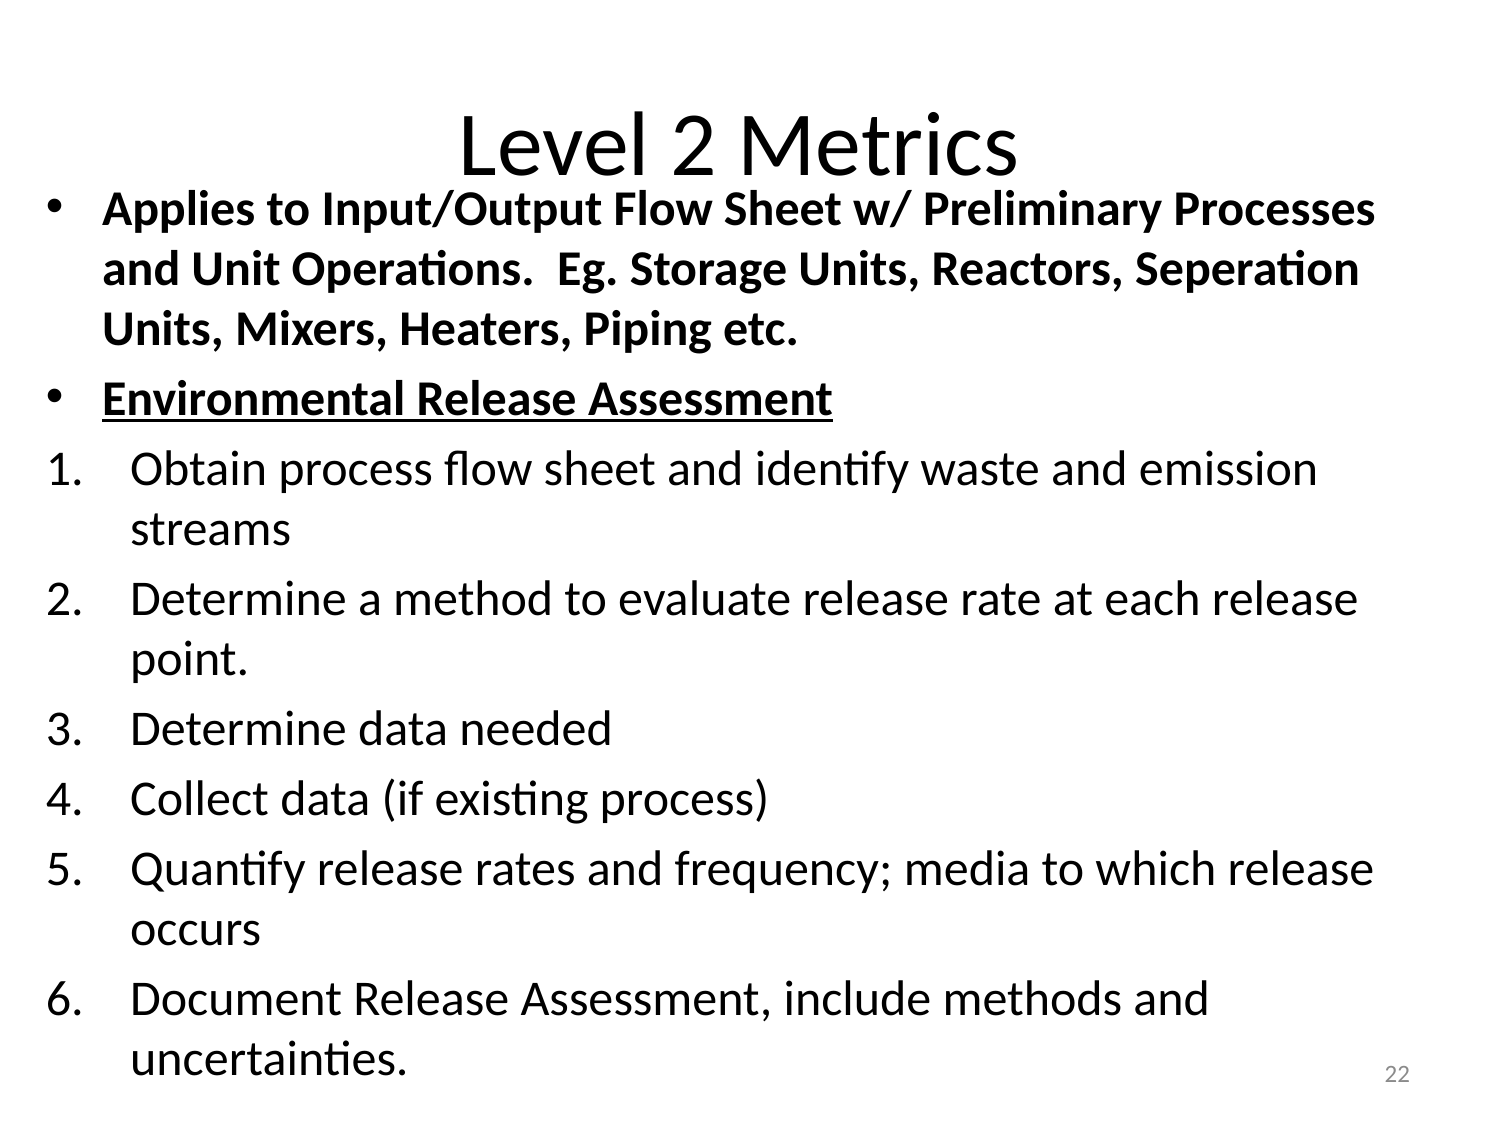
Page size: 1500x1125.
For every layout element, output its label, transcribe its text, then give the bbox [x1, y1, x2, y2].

list Applies to Input/Output Flow Sheet w/ Preliminary Processes and Unit Operations. Eg. Storage Units, Reactors, Seperation Units, Mixers, Heaters, Piping etc. Environmental Release Assessment Obtain process flow sheet and identify waste and emission streams Determine a method to evaluate release rate at each release point. Determine data needed Collect data (if existing process) Quantify release rates and frequency; media to which release occurs Document Release Assessment, include methods and uncertainties. [30, 167, 1464, 911]
title Level 2 Metrics [75, 45, 1425, 167]
slide_number 22 [1074, 1042, 1425, 1103]
